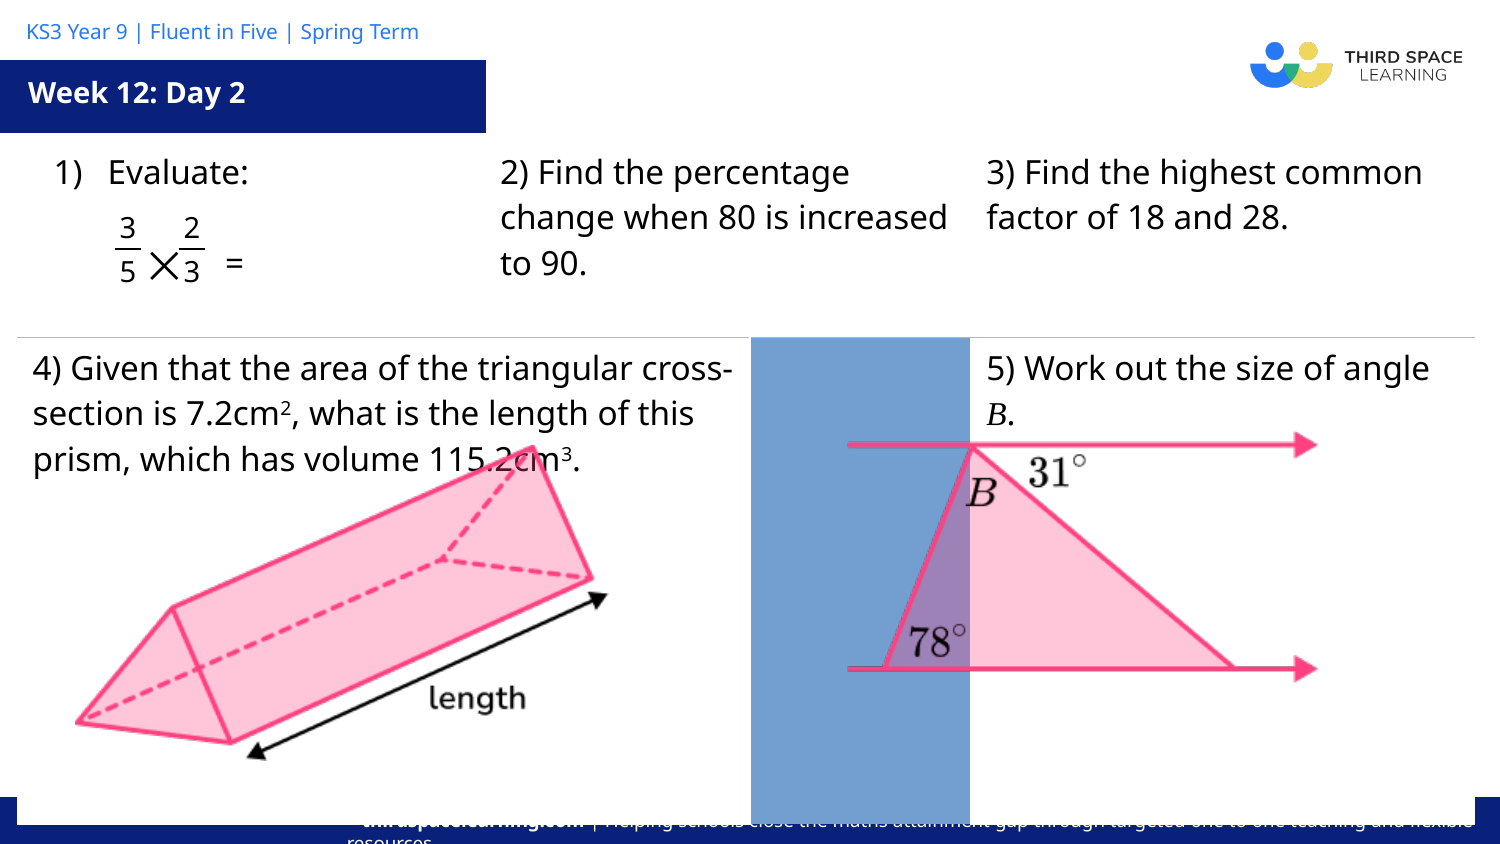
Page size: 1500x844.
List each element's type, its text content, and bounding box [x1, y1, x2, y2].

picture [846, 431, 1320, 684]
table_header 2) Find the percentage change when 80 is increased to 90. [486, 142, 970, 337]
table_header 3) Find the highest common factor of 18 and 28. [972, 142, 1474, 337]
text_box Week 12: Day 2 [13, 59, 383, 125]
table_header Evaluate: ⨉ = [19, 142, 484, 337]
picture [1250, 33, 1465, 99]
table_cell 4) Given that the area of the triangular cross-section is 7.2cm2, what is the length of this prism, which has volume 115.2cm3. [19, 338, 749, 823]
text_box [114, 209, 142, 289]
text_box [178, 209, 206, 289]
picture [75, 445, 609, 762]
table_cell 5) Work out the size of angle B. [972, 338, 1474, 823]
